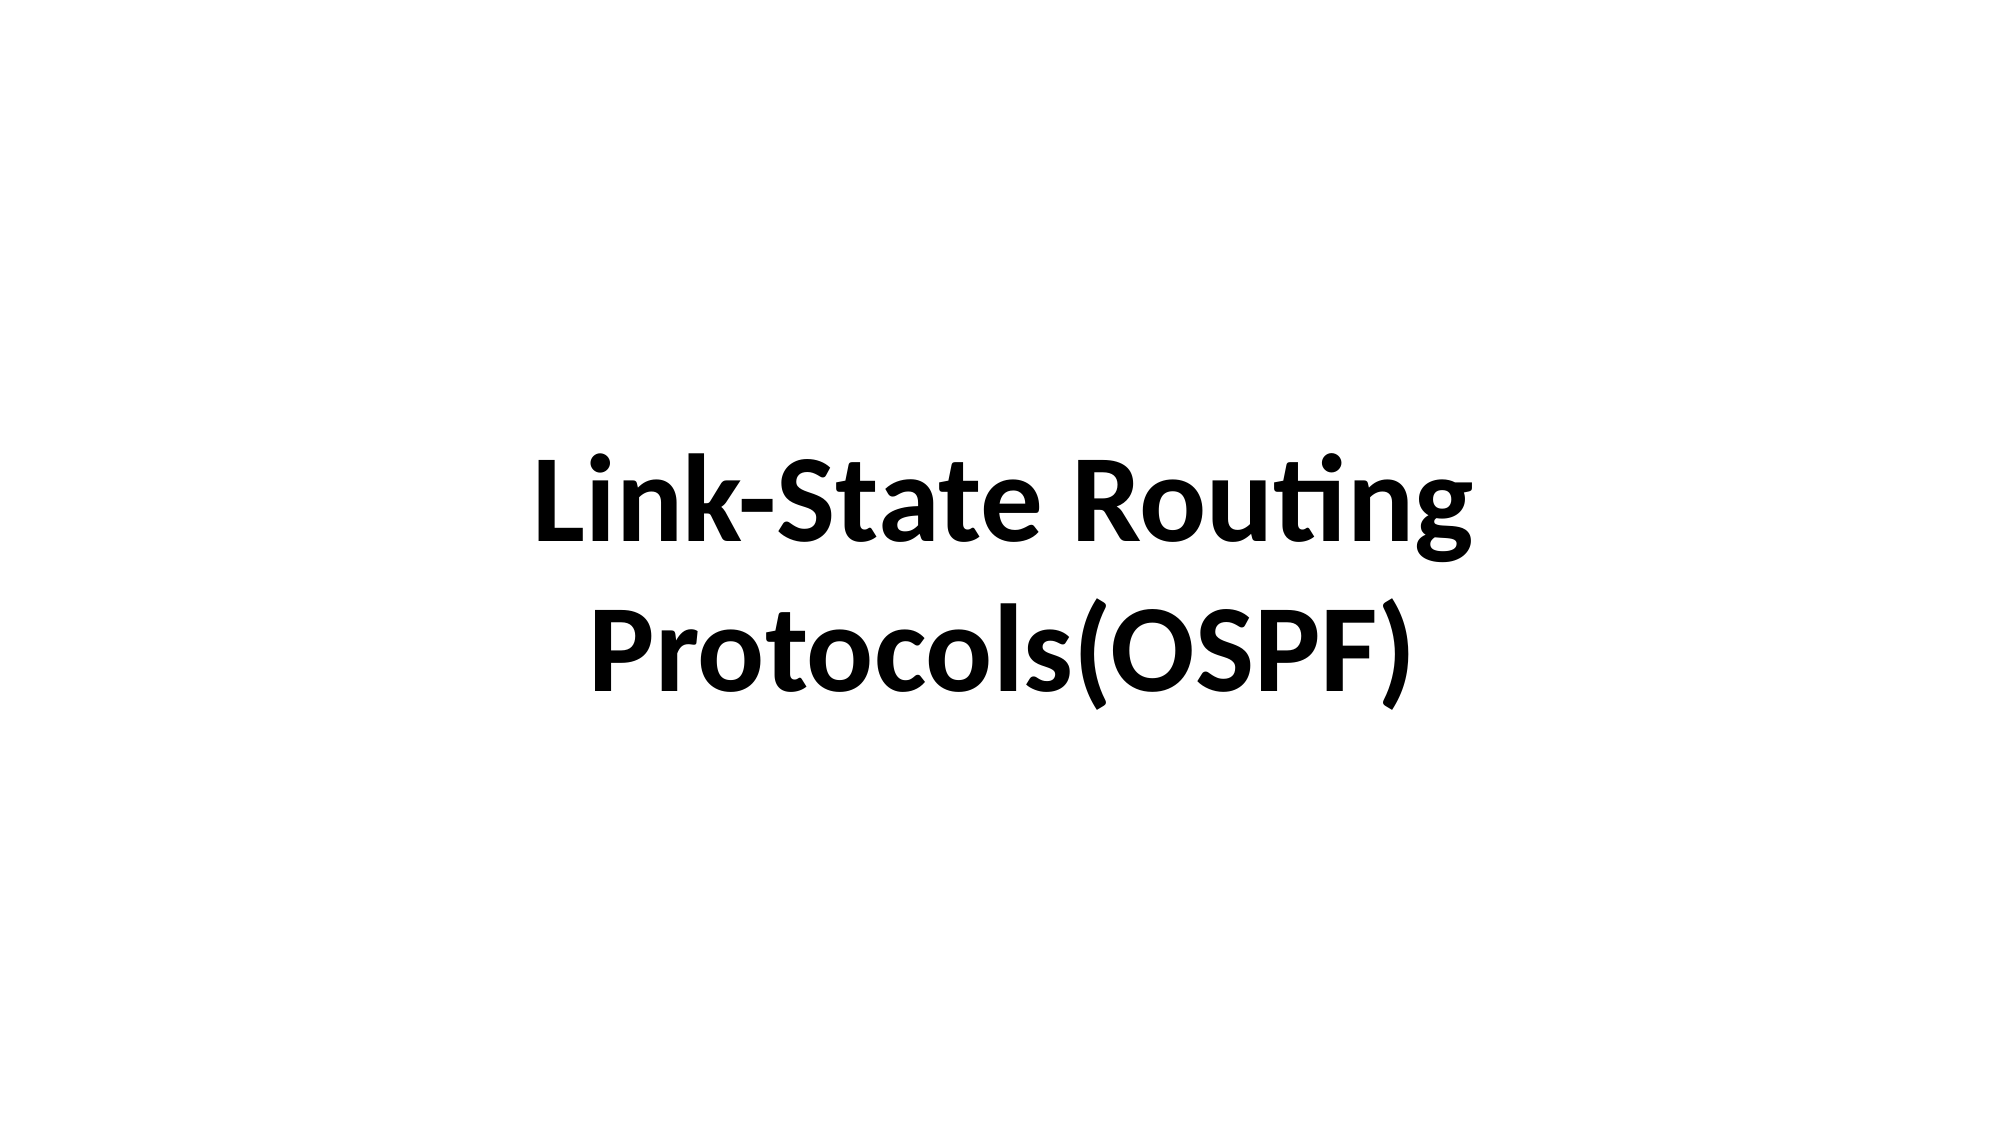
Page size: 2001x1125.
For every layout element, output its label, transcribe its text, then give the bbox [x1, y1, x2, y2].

text_box Link-State Routing Protocols(OSPF) [273, 408, 1733, 724]
